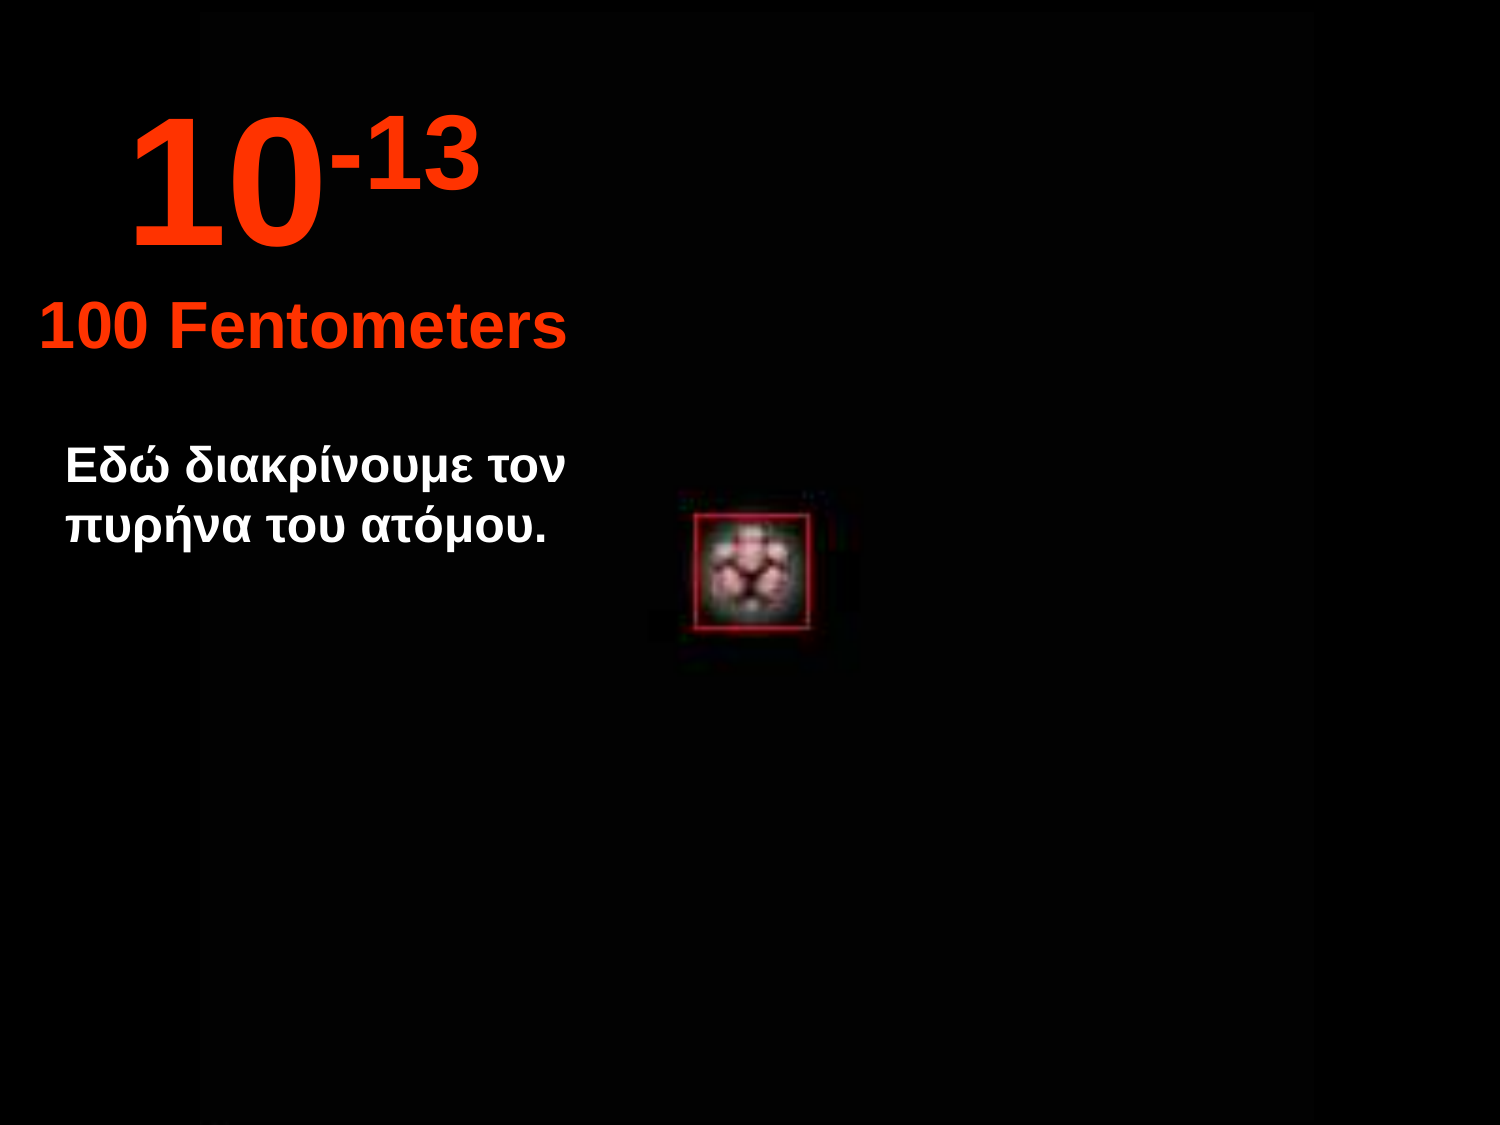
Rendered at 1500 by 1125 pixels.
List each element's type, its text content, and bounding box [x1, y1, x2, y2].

text_box Εδώ διακρίνουμε τον πυρήνα του ατόμου. [49, 424, 194, 560]
picture [199, 12, 1314, 1125]
text_box 10-13 100 Fentometers [24, 54, 194, 369]
